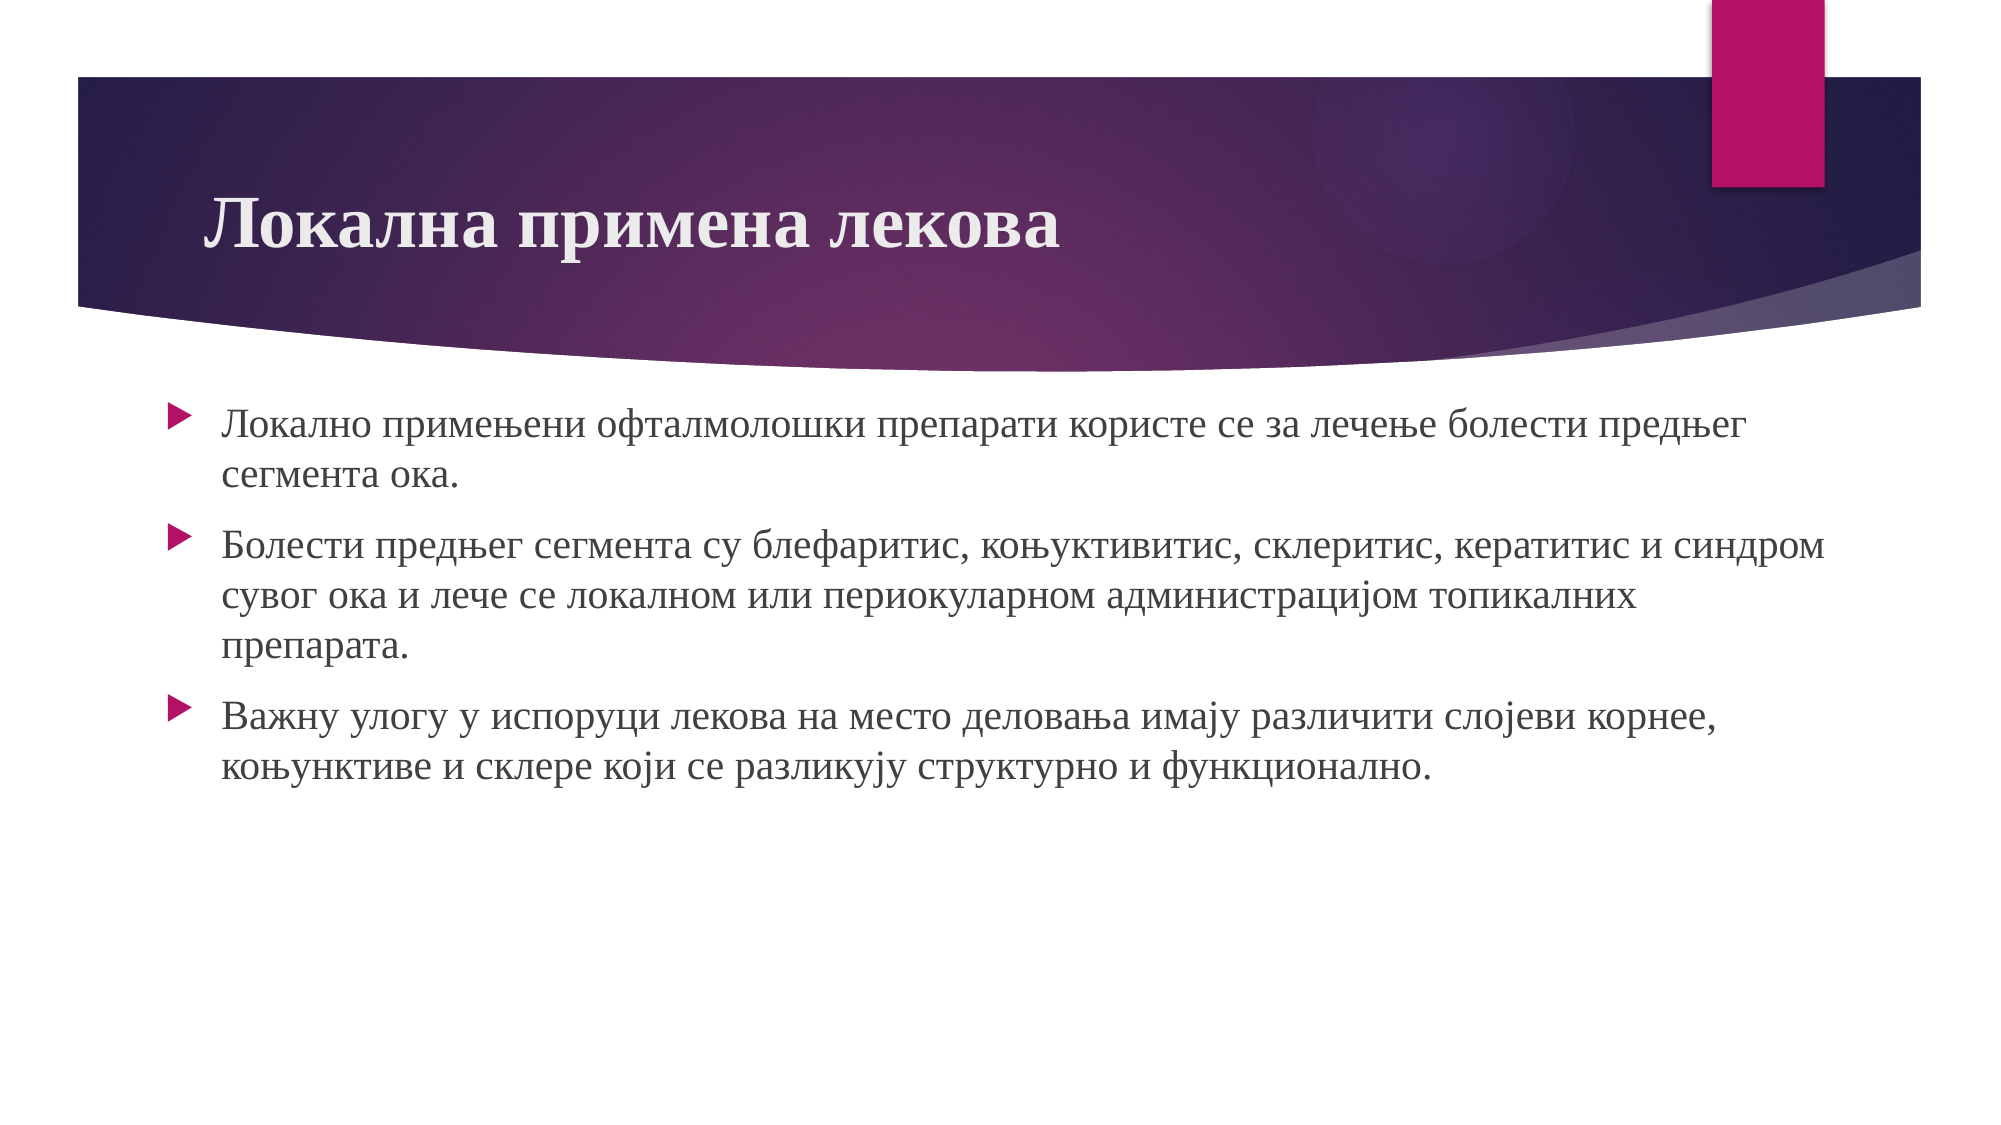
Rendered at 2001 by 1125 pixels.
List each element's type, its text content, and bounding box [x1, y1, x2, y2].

title Локална примена лекова [189, 159, 1627, 276]
list Локално примењени офталмолошки препарати користе се за лечење болести предњег сегмента ока. Болести предњег сегмента су блефаритис, коњуктивитис, склеритис, кератитис и синдром сувог ока и лече се локалном или периокуларном администрацијом топикалних препарата. Важну улогу у испоруци лекова на место деловања имају различити слојеви корнее, коњунктиве и склере који се разликују структурно и функционално. [149, 388, 1850, 950]
